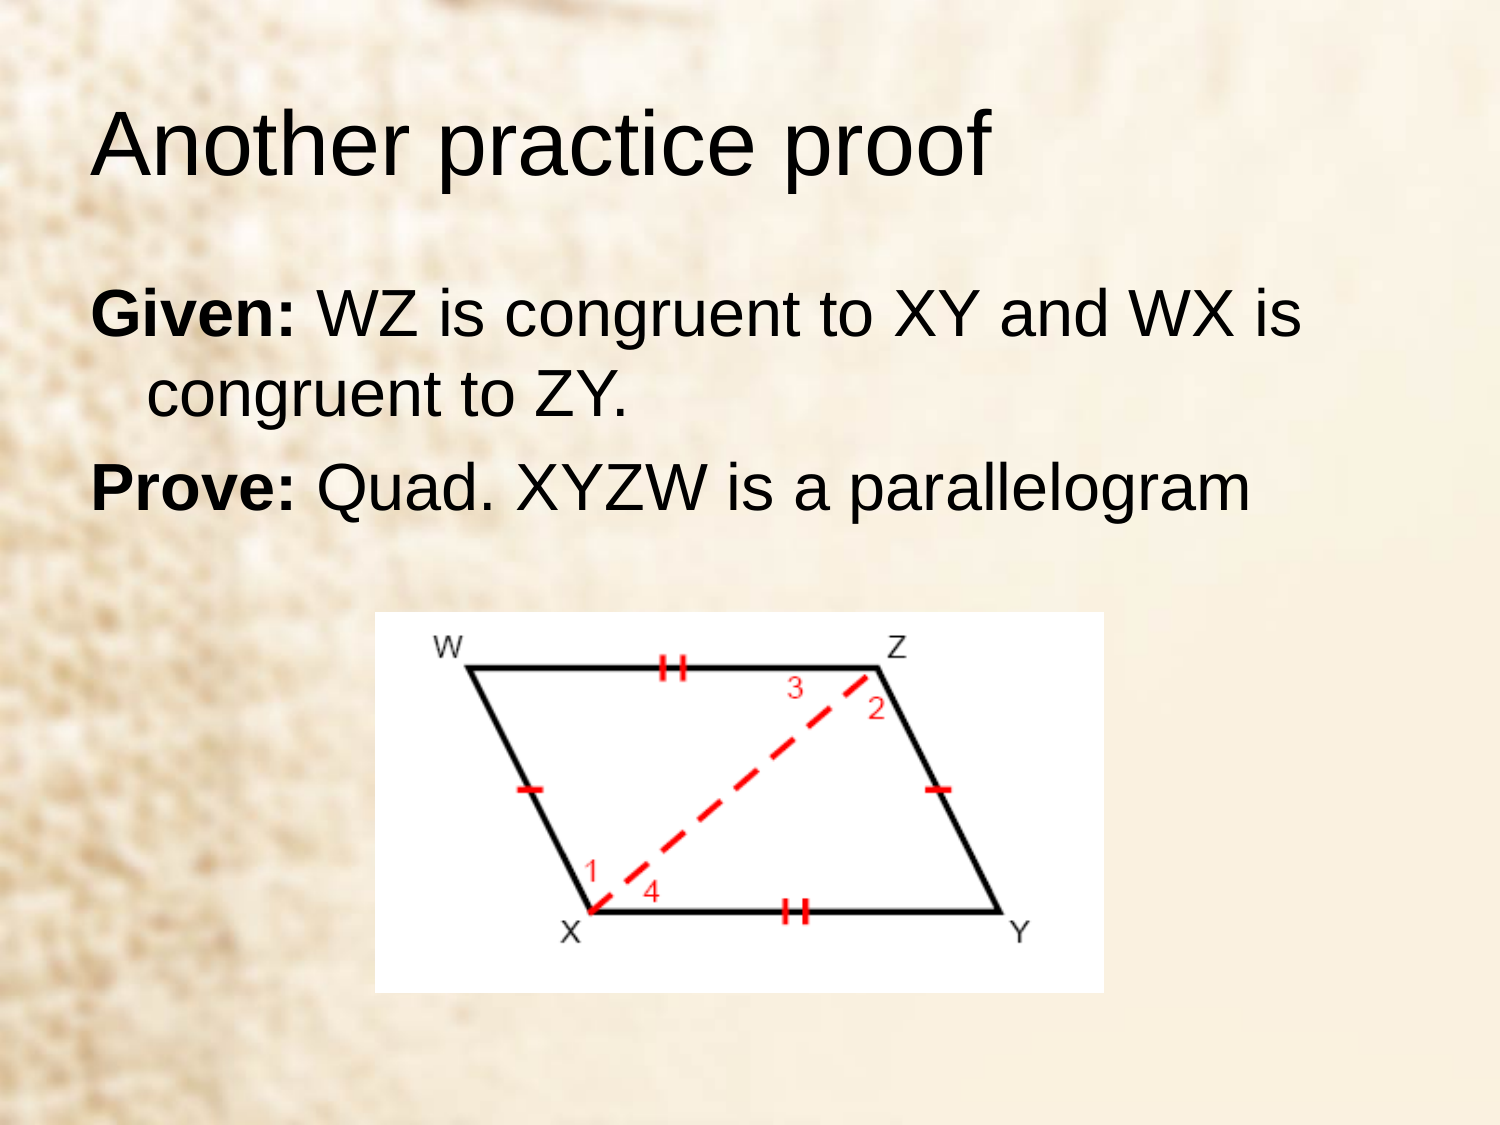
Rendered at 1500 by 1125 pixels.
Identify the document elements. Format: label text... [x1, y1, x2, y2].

picture [0, 0, 1500, 1125]
title Another practice proof [74, 44, 1426, 233]
list Given: WZ is congruent to XY and WX is congruent to ZY. Prove: Quad. XYZW is a parallelogram [74, 262, 1426, 1006]
